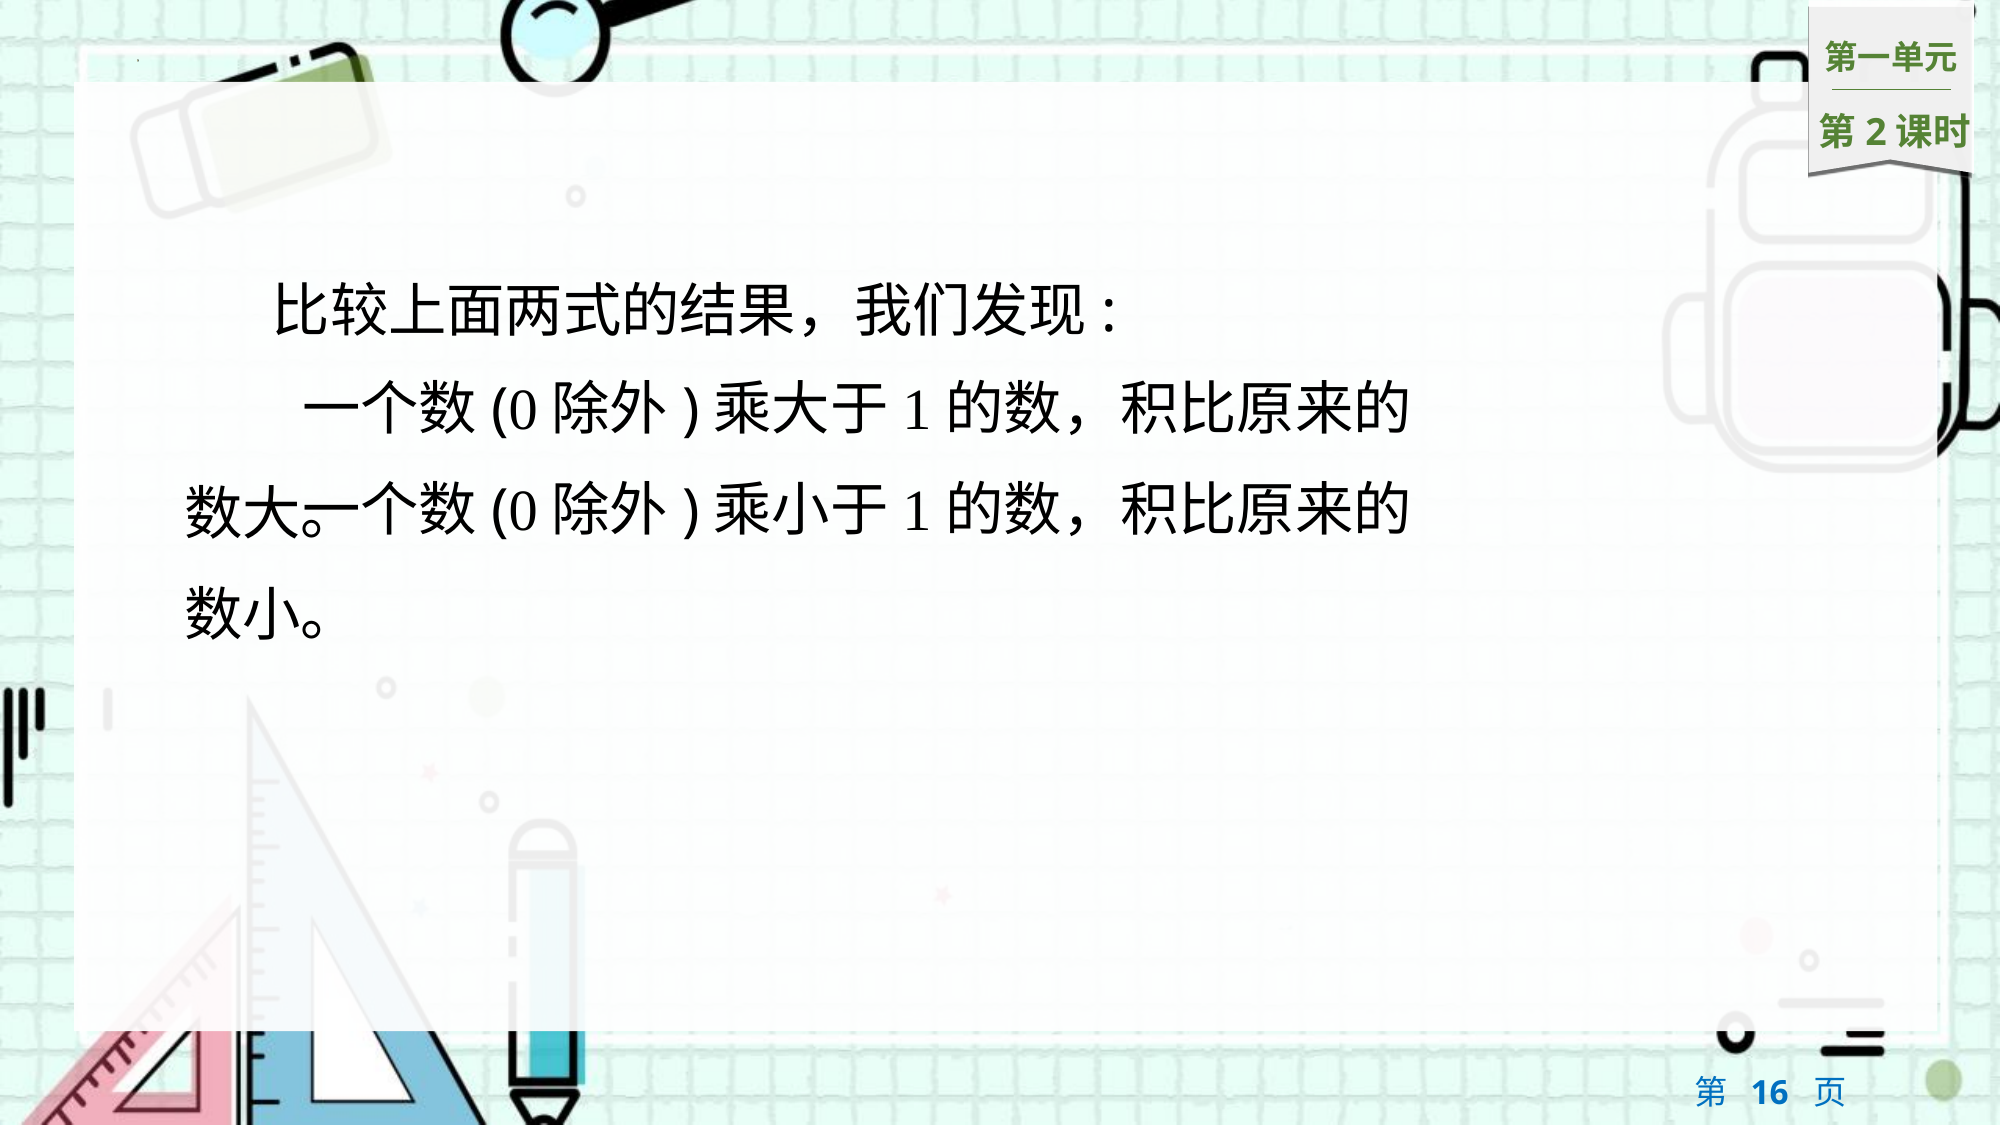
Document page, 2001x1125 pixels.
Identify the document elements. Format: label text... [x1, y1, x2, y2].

picture [1938, 168, 1971, 176]
text_box 一个数(0除外)乘大于1的数，积比原来的数大。 [184, 336, 1469, 437]
text_box 一个数(0除外)乘小于1的数，积比原来的数小。 [184, 437, 1469, 543]
text_box 比较上面两式的结果，我们发现: [155, 238, 1117, 344]
picture [0, 0, 2000, 1125]
